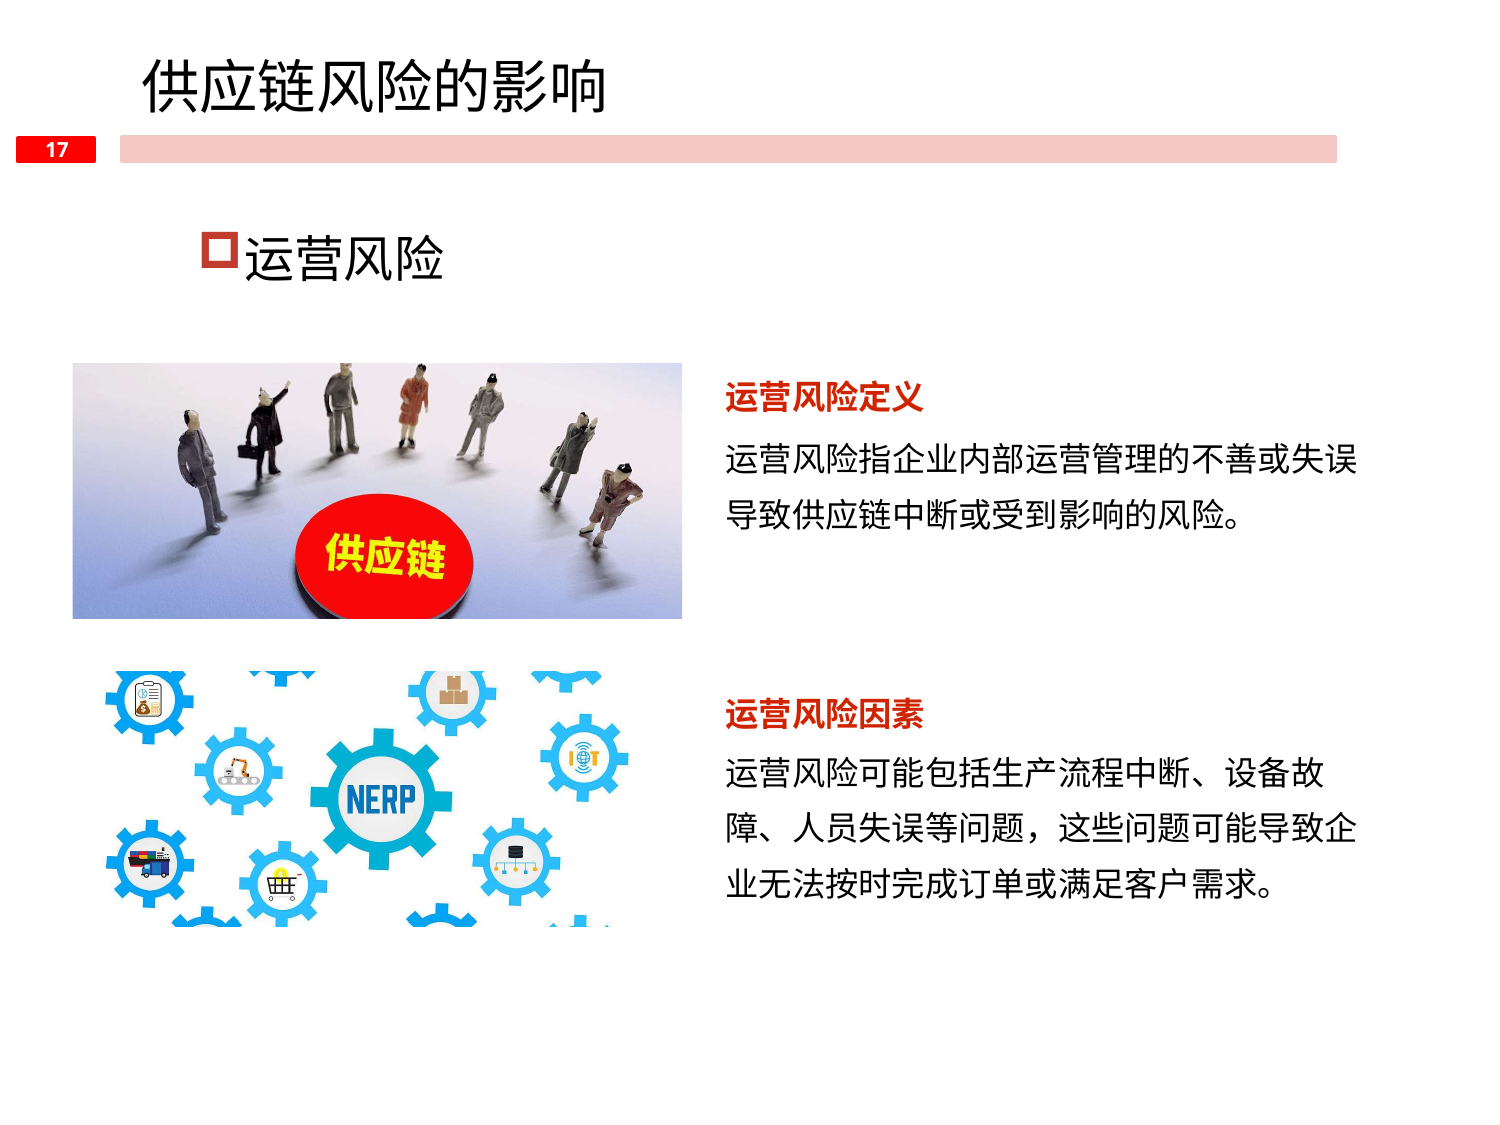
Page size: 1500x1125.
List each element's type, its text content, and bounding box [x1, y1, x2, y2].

text_box 供应链风险的影响 [126, 42, 623, 128]
text_box 运营风险可能包括生产流程中断、设备故障、人员失误等问题，这些问题可能导致企业无法按时完成订单或满足客户需求。 [714, 727, 1390, 912]
picture [72, 363, 683, 619]
text_box [17, 129, 97, 189]
picture [76, 671, 687, 927]
text_box 运营风险指企业内部运营管理的不善或失误导致供应链中断或受到影响的风险。 [714, 385, 1370, 572]
picture [427, 922, 454, 927]
text_box 运营风险因素 [714, 685, 1290, 748]
text_box 运营风险 [182, 219, 1168, 314]
picture [124, 675, 176, 725]
text_box 运营风险定义 [714, 369, 1290, 431]
